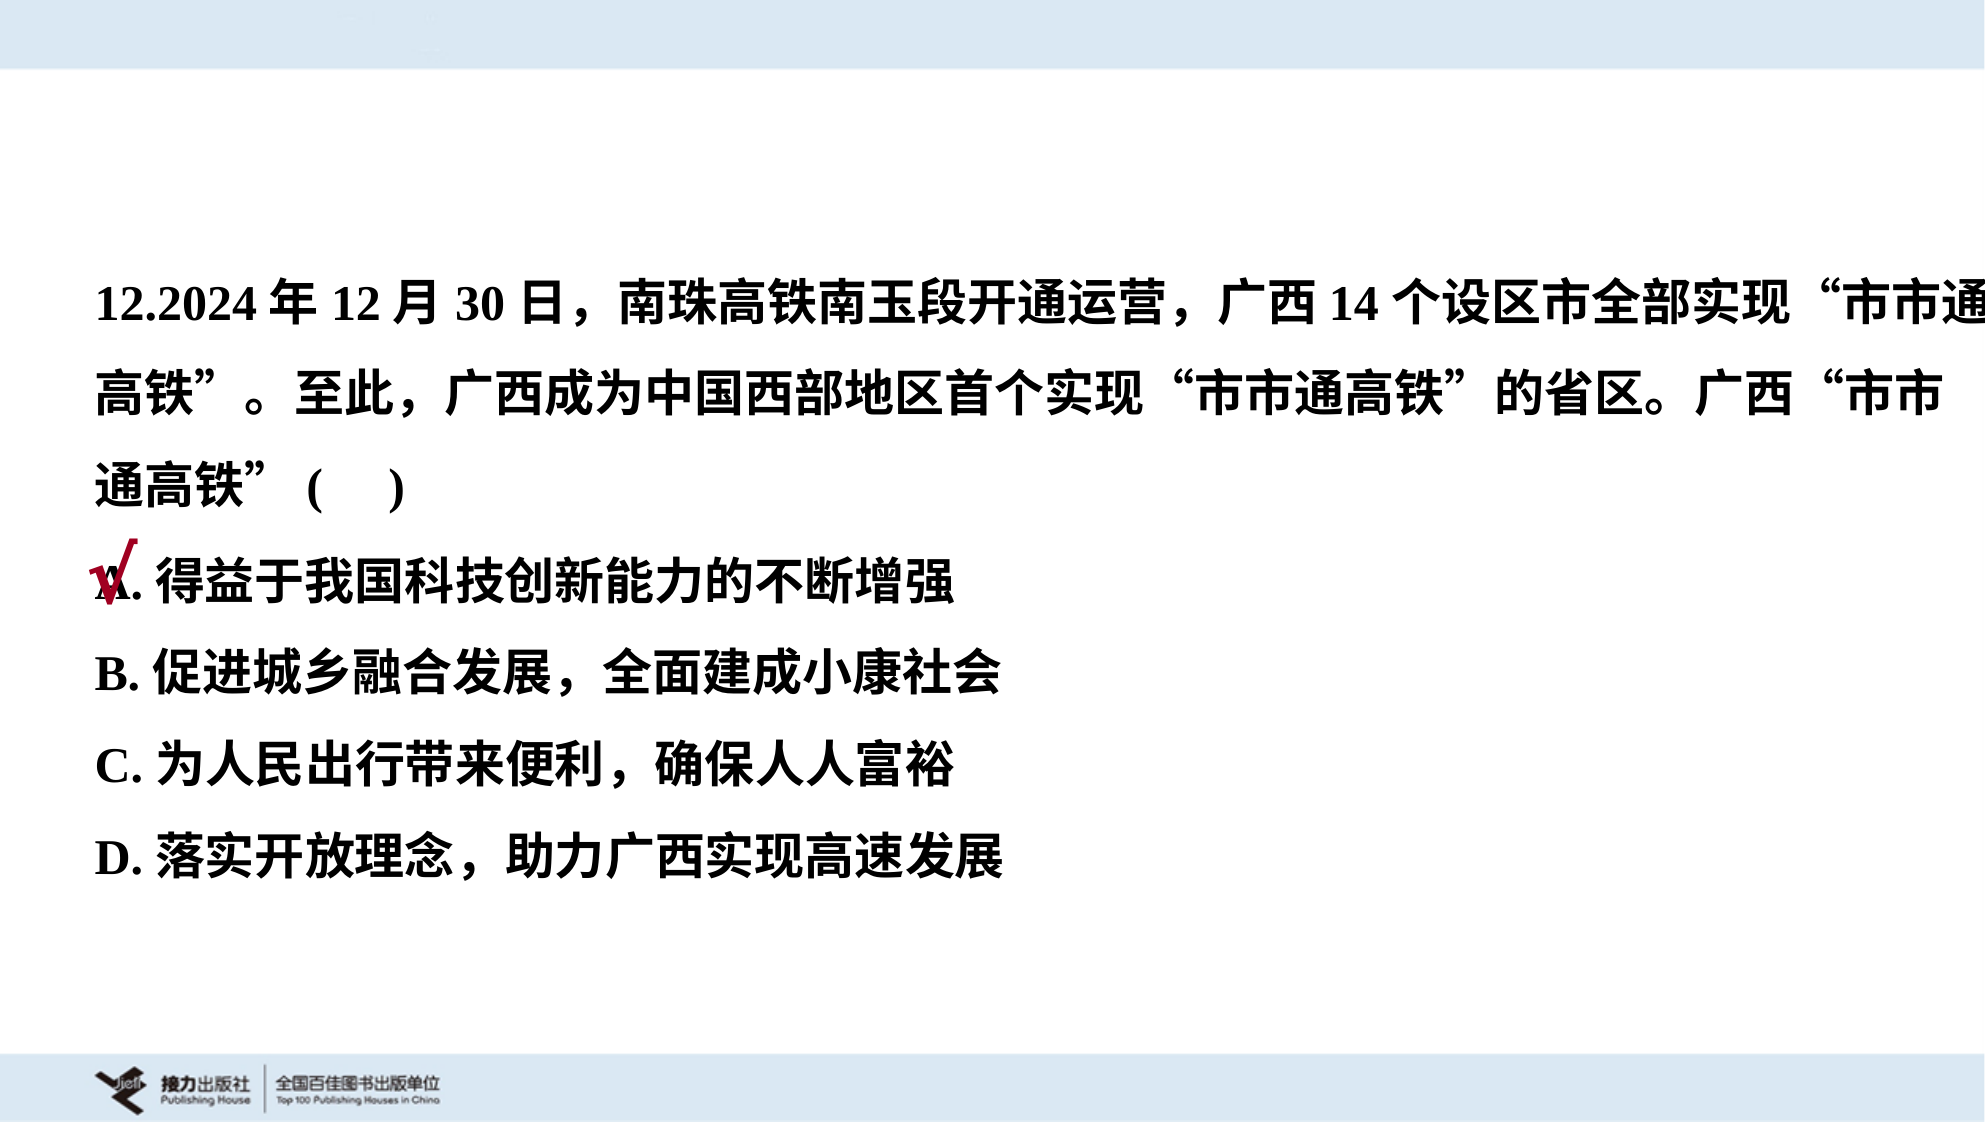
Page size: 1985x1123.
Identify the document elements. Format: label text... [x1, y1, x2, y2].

picture [0, 0, 1985, 1122]
text_box 12.2024年12月30日，南珠高铁南玉段开通运营，广西14个设区市全部实现“市市通 高铁”。至此，广西成为中国西部地区首个实现“市市通高铁”的省区。广西“市市 通高铁”( ) [94, 238, 1892, 514]
text_box A.得益于我国科技创新能力的不断增强 B.促进城乡融合发展，全面建成小康社会 C.为人民出行带来便利，确保人人富裕 D.落实开放理念，助力广西实现高速发展 [94, 517, 1892, 885]
text_box √ [86, 526, 139, 620]
